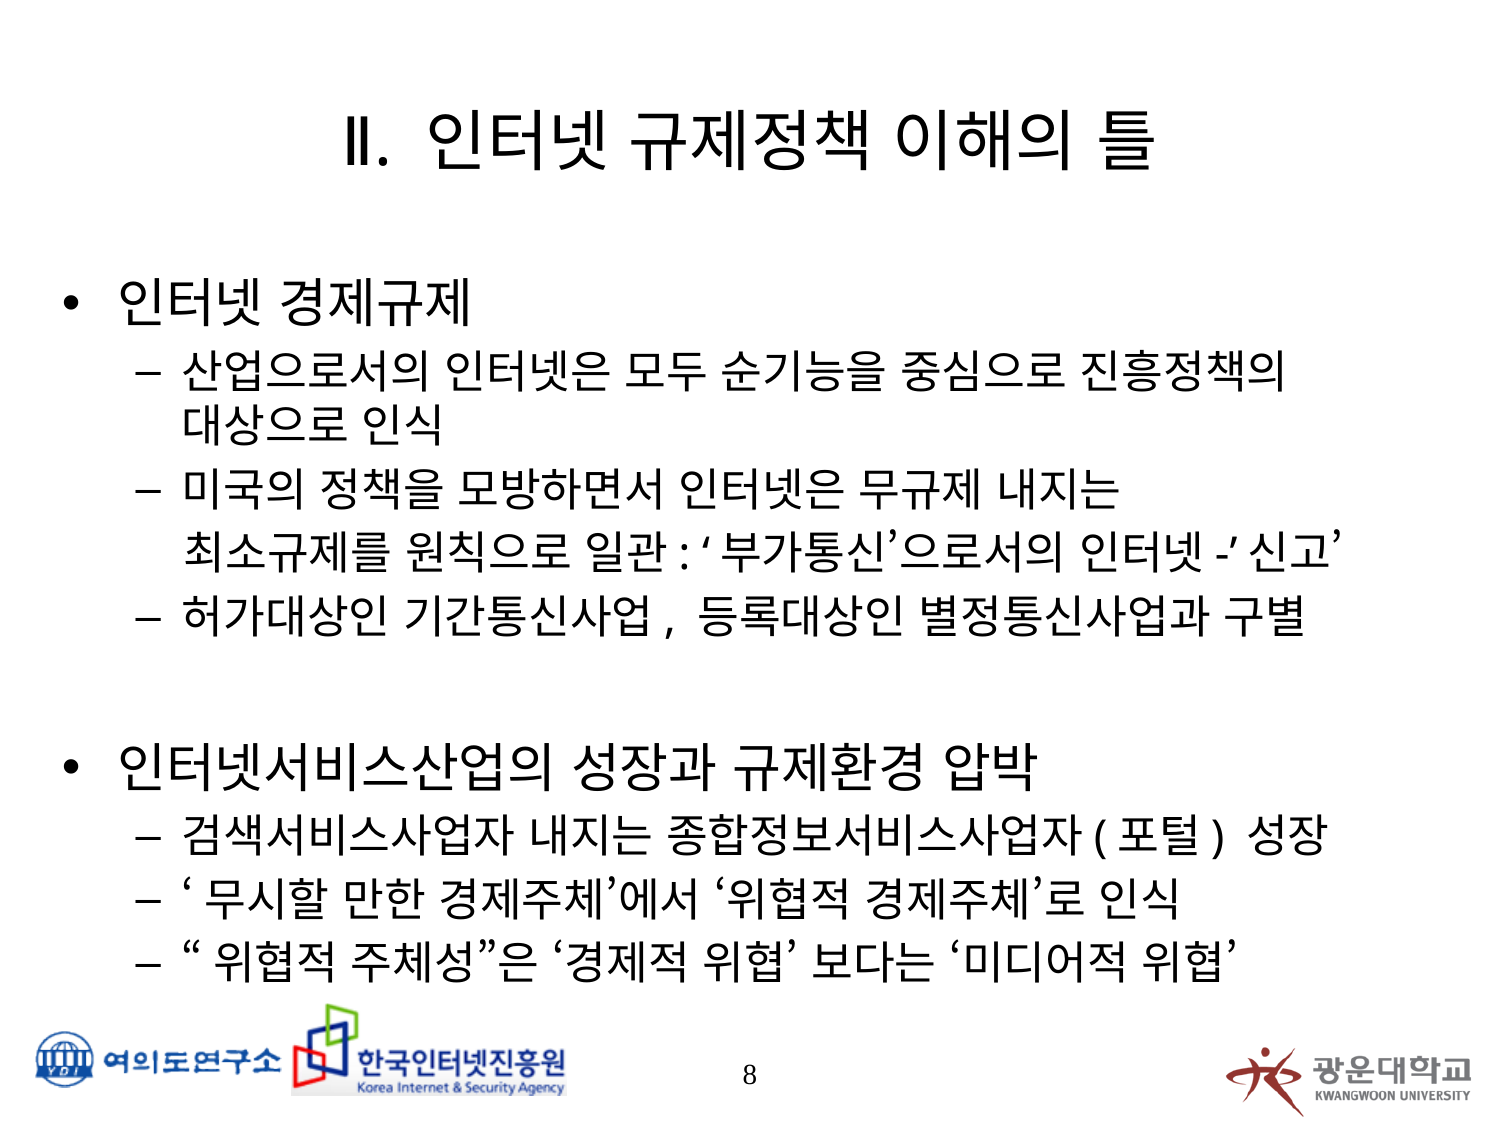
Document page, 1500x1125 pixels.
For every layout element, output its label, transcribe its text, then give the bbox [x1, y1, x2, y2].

title Ⅱ. 인터넷 규제정책 이해의 틀 [75, 45, 1425, 233]
picture [34, 1031, 283, 1088]
picture [1218, 1042, 1485, 1125]
picture [291, 1003, 567, 1096]
list 인터넷 경제규제 산업으로서의 인터넷은 모두 순기능을 중심으로 진흥정책의 대상으로 인식 미국의 정책을 모방하면서 인터넷은 무규제 내지는 최소규제를 원칙으로 일관: ‘부가통신’으로서의 인터넷-’신고’ 허가대상인 기간통신사업, 등록대상인 별정통신사업과 구별 인터넷서비스산업의 성장과 규제환경 압박 검색서비스사업자 내지는 종합정보서비스사업자(포털) 성장 ‘무시할 만한 경제주체’에서 ‘위협적 경제주체’로 인식 “위협적 주체성”은 ‘경제적 위협’ 보다는 ‘미디어적 위협’ [46, 262, 1454, 1005]
footer 8 [568, 1042, 988, 1103]
